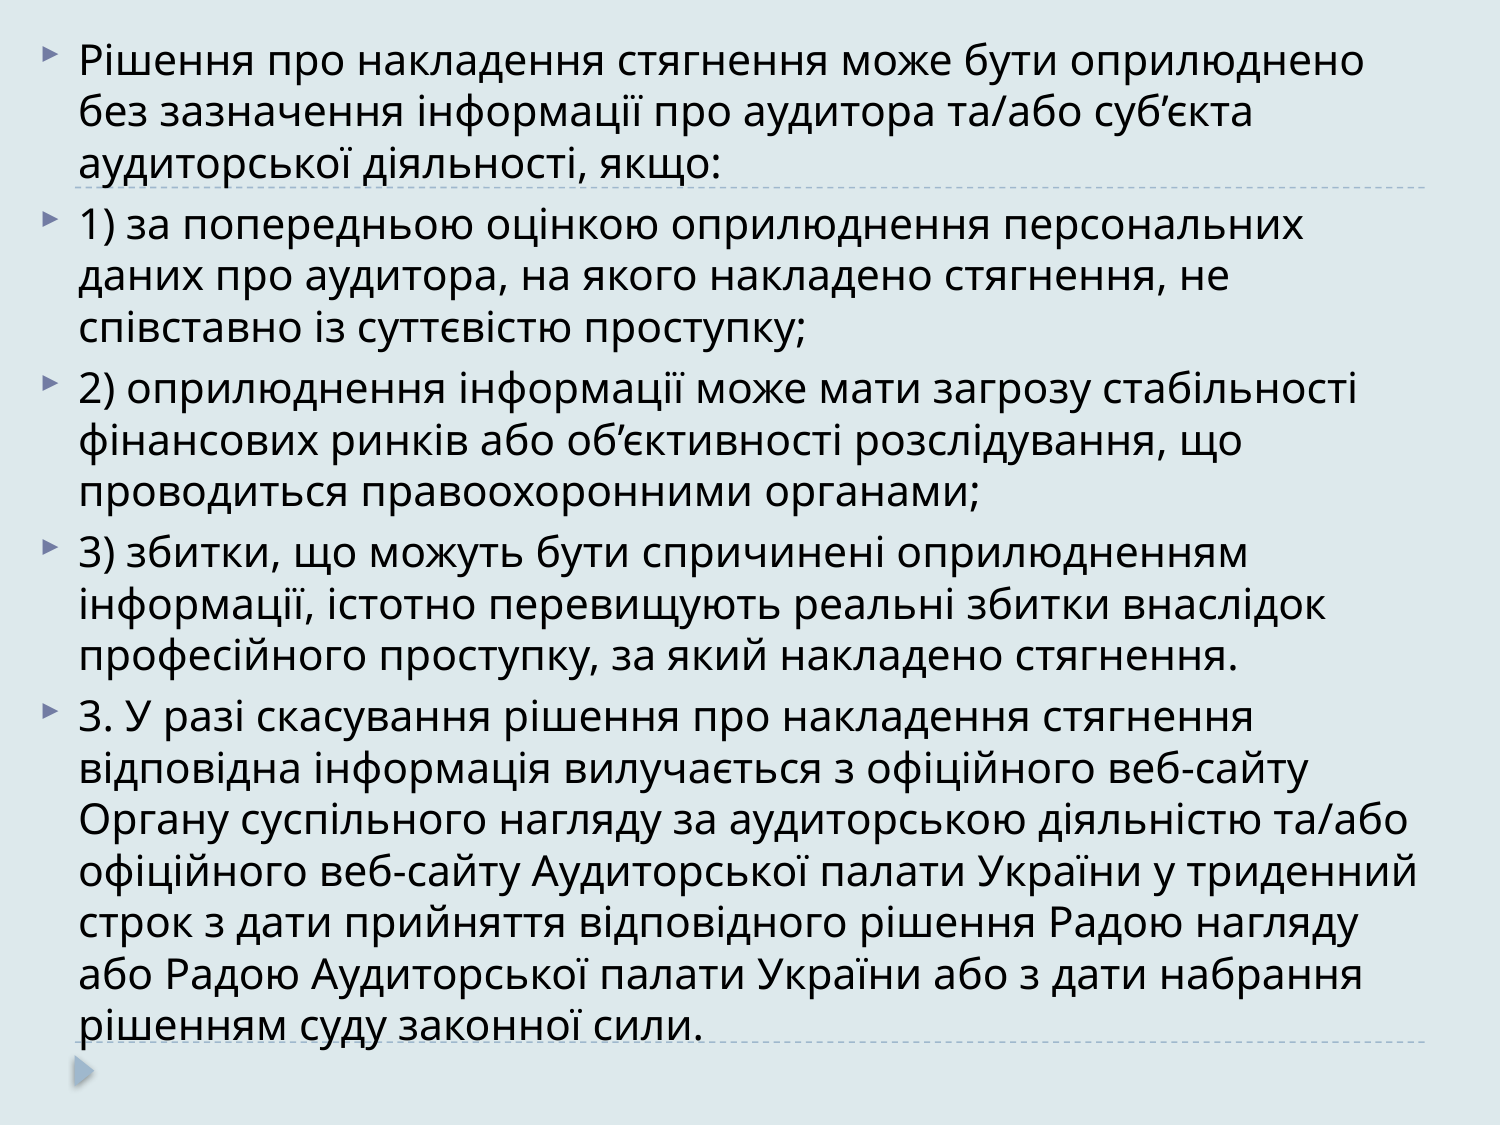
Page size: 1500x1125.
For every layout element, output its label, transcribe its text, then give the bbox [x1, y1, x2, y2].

list Рішення про накладення стягнення може бути оприлюднено без зазначення інформації про аудитора та/або суб’єкта аудиторської діяльності, якщо: 1) за попередньою оцінкою оприлюднення персональних даних про аудитора, на якого накладено стягнення, не співставно із суттєвістю проступку; 2) оприлюднення інформації може мати загрозу стабільності фінансових ринків або об’єктивності розслідування, що проводиться правоохоронними органами; 3) збитки, що можуть бути спричинені оприлюдненням інформації, істотно перевищують реальні збитки внаслідок професійного проступку, за який накладено стягнення. 3. У разі скасування рішення про накладення стягнення відповідна інформація вилучається з офіційного веб-сайту Органу суспільного нагляду за аудиторською діяльністю та/або офіційного веб-сайту Аудиторської палати України у триденний строк з дати прийняття відповідного рішення Радою нагляду або Радою Аудиторської палати України або з дати набрання рішенням суду законної сили. [24, 24, 1450, 1075]
